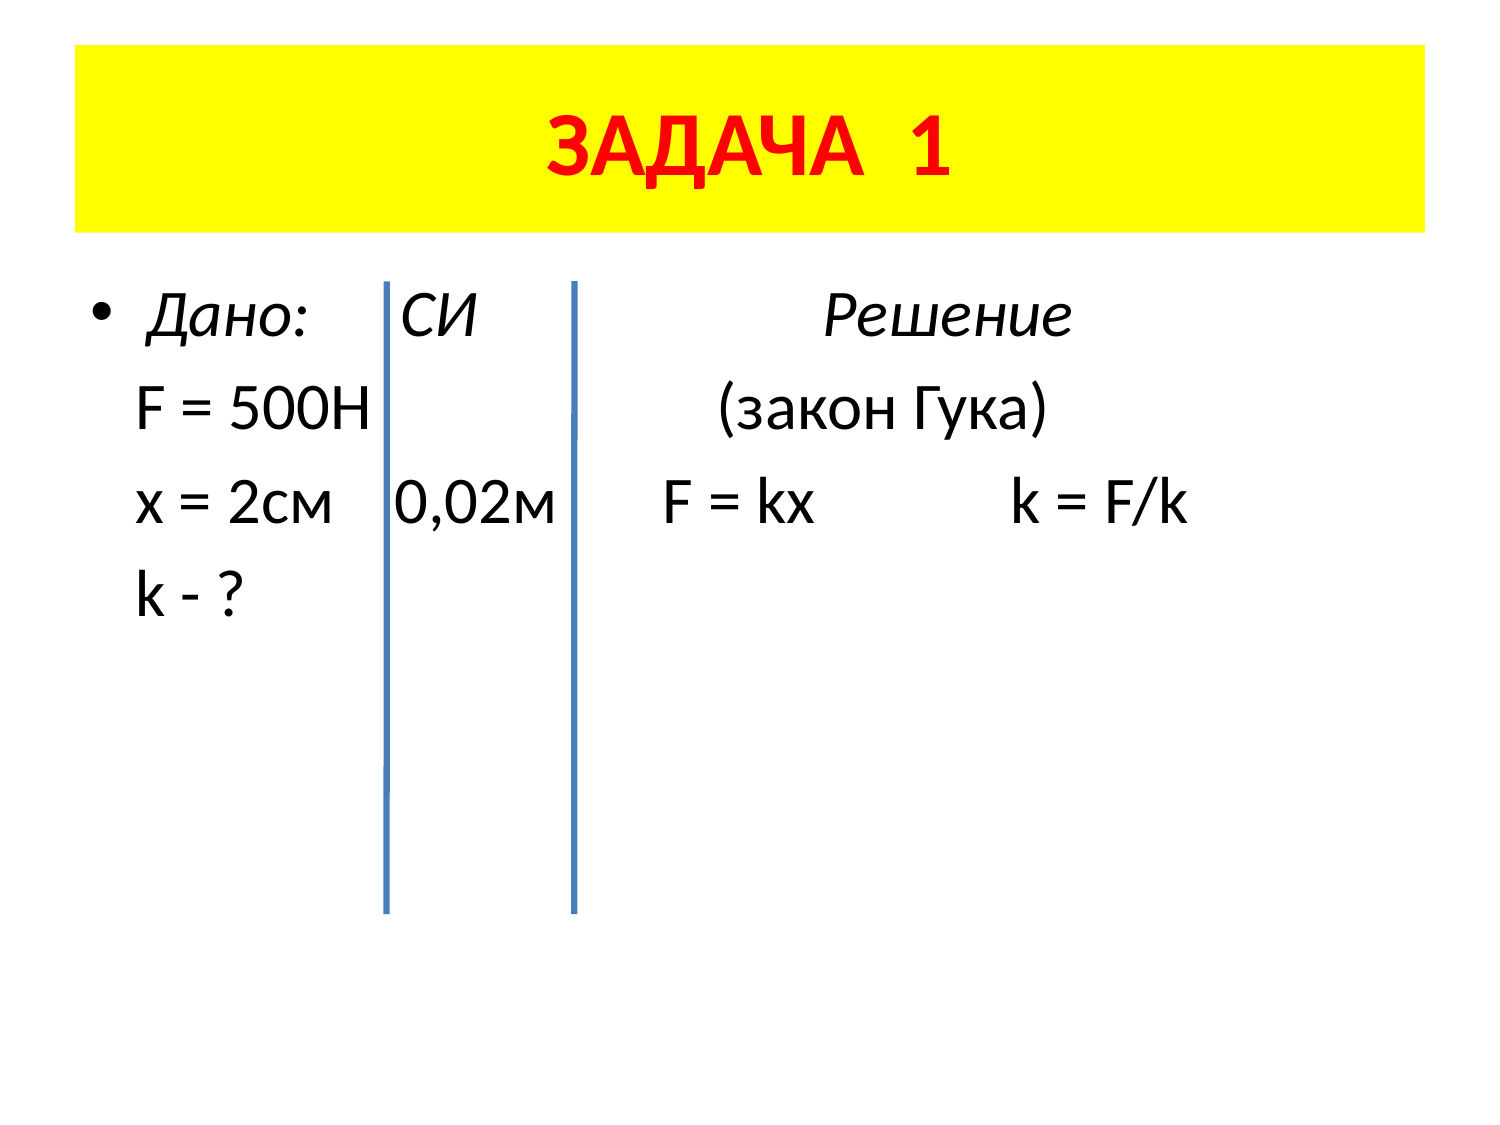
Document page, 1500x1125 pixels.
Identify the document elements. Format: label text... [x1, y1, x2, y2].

list Дано: СИ Решение F = 500H (закон Гука) x = 2см 0,02м F = kx k = F/k k - ? [75, 262, 1425, 1005]
title ЗАДАЧА 1 [75, 45, 1425, 233]
